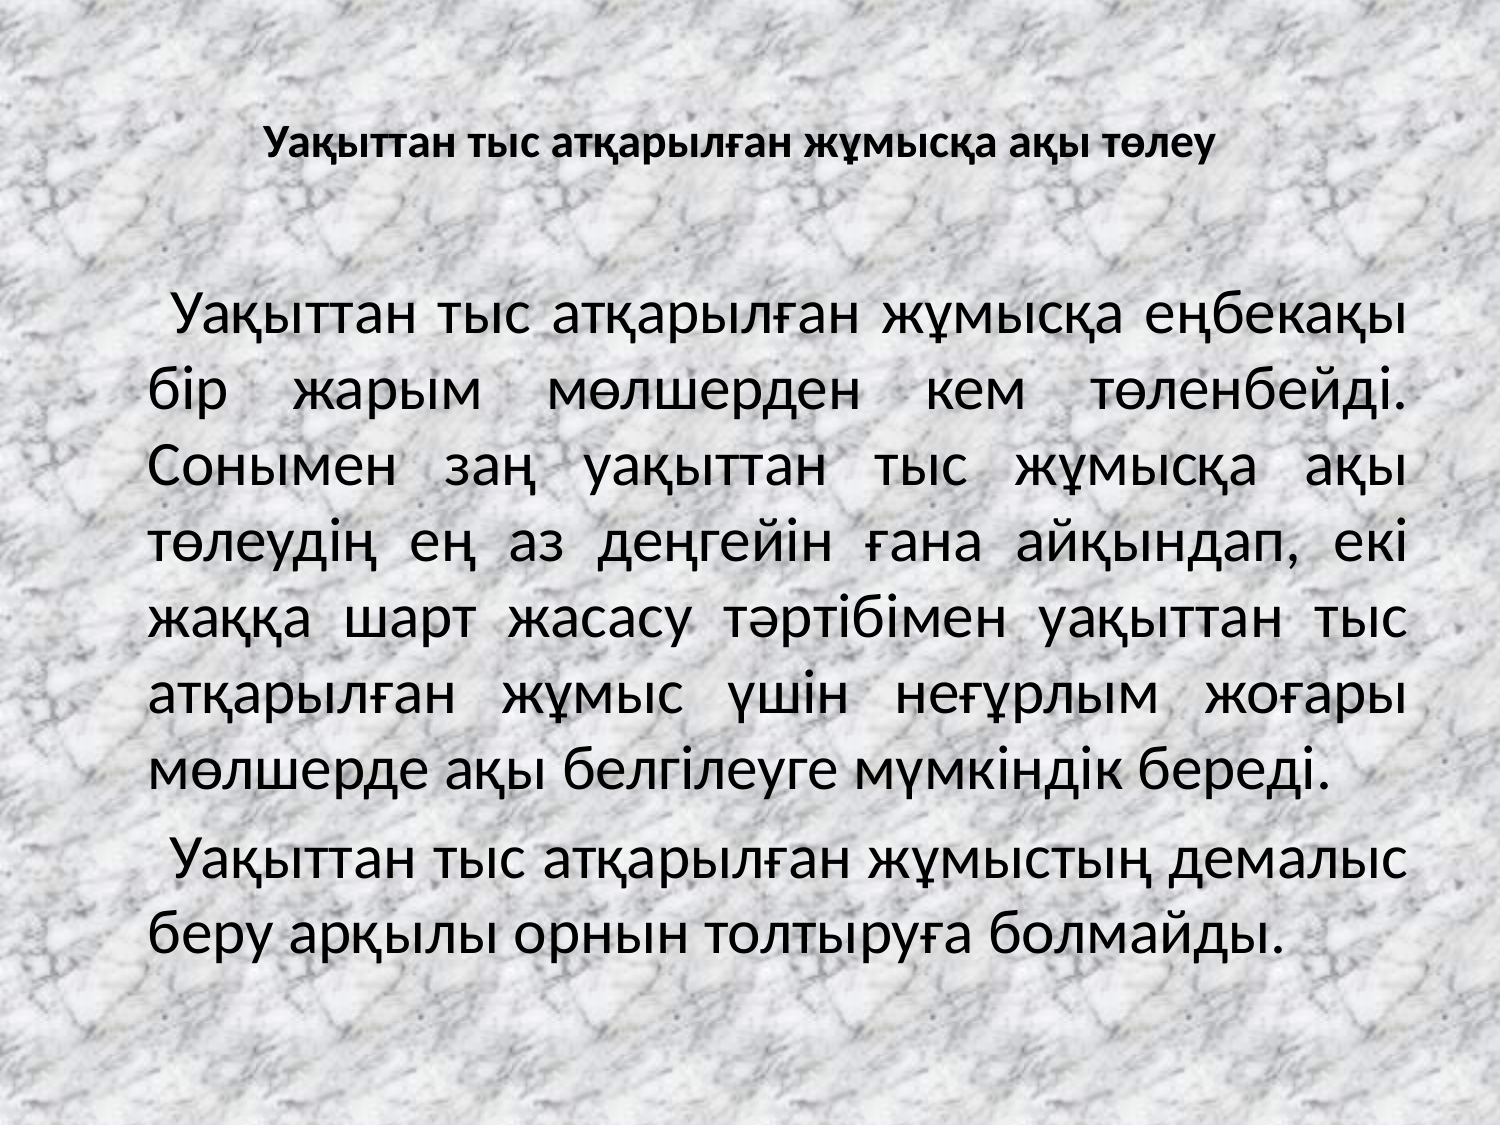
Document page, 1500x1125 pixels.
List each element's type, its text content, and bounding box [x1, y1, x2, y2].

list Уақыттан тыс атқарылған жұмысқа еңбекақы бір жарым мөлшерден кем төленбейді. Сонымен заң уақыттан тыс жұмысқа ақы төлеудің ең аз деңгейін ғана айқындап, екі жаққа шарт жасасу тәртібімен уақыттан тыс атқарылған жұмыс үшін неғұрлым жоғары мөлшерде ақы белгілеуге мүмкіндік береді. Уақыттан тыс атқарылған жұмыстың демалыс беру арқылы орнын толтыруға болмайды. [75, 262, 1425, 1005]
title Уақыттан тыс атқарылған жұмысқа ақы төлеу [64, 45, 1415, 233]
picture [0, 0, 1500, 1125]
